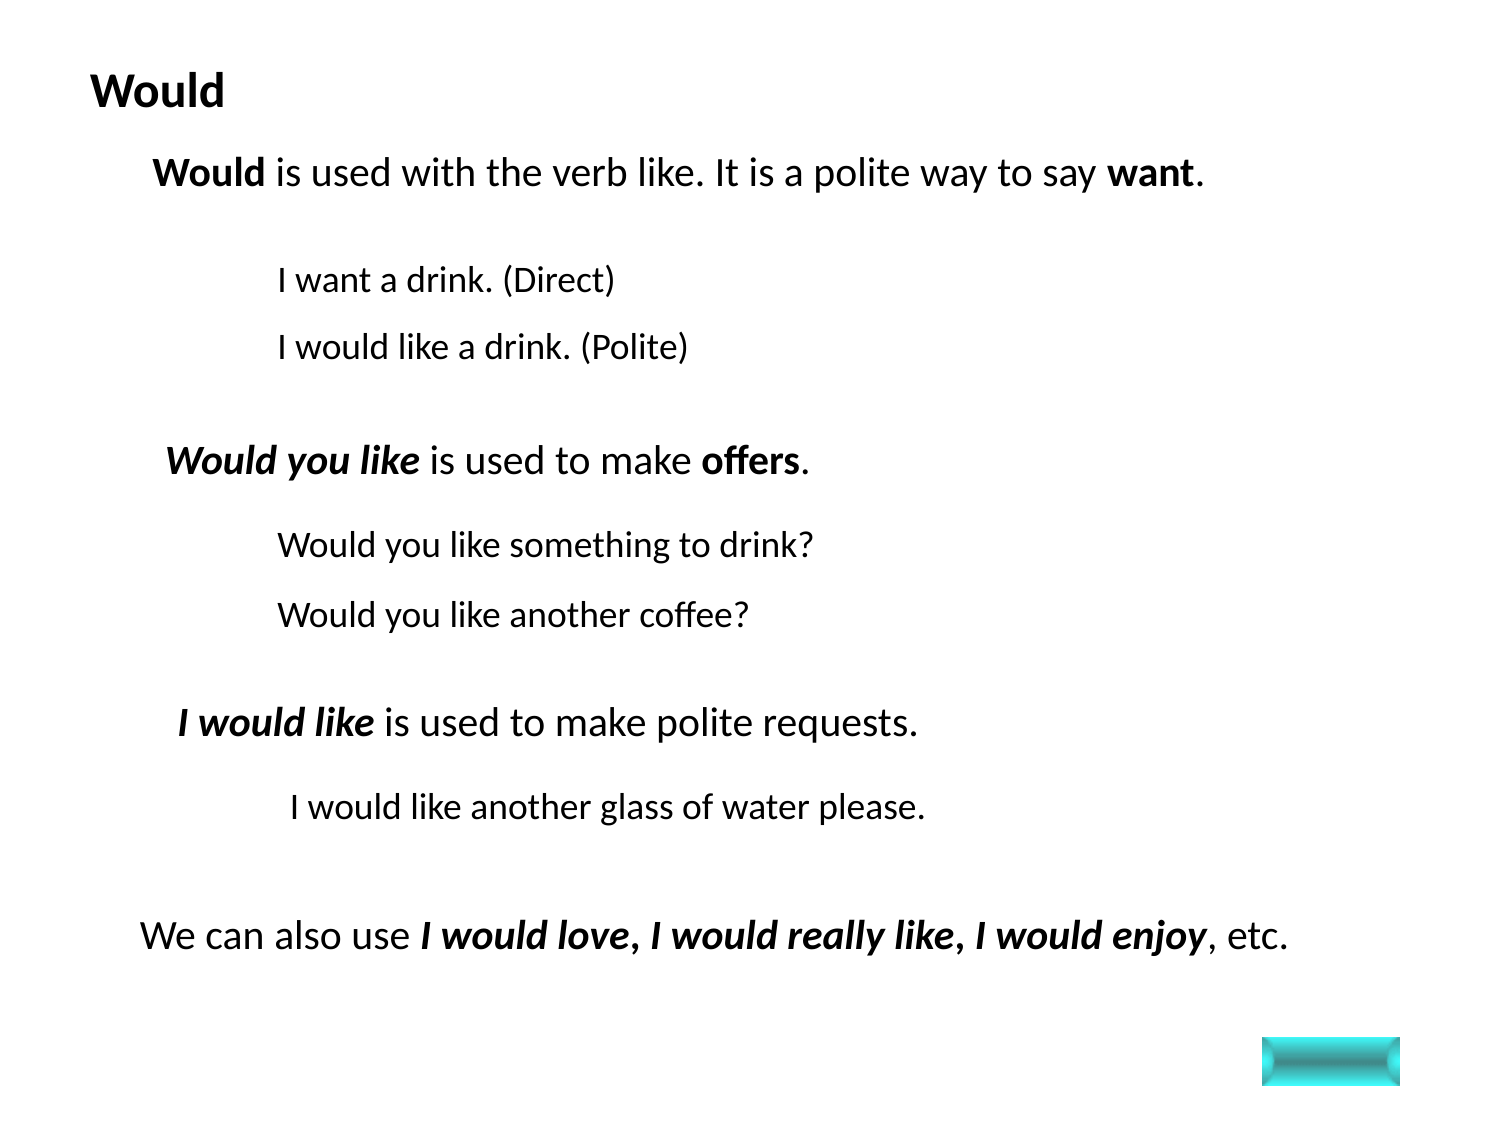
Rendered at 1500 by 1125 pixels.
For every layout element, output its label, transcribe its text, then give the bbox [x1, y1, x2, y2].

text_box Would [75, 49, 263, 125]
text_box We can also use I would love, I would really like, I would enjoy, etc. [124, 900, 1338, 965]
text_box I want a drink. (Direct) I would like a drink. (Polite) [262, 224, 713, 375]
text_box I would like another glass of water please. [274, 774, 950, 835]
text_box Would is used with the verb like. It is a polite way to say want. [137, 137, 1238, 203]
text_box Would you like something to drink? Would you like another coffee? [262, 512, 838, 643]
text_box I would like is used to make polite requests. [162, 687, 950, 753]
text_box Would you like is used to make offers. [149, 425, 838, 490]
picture [1262, 1037, 1401, 1087]
